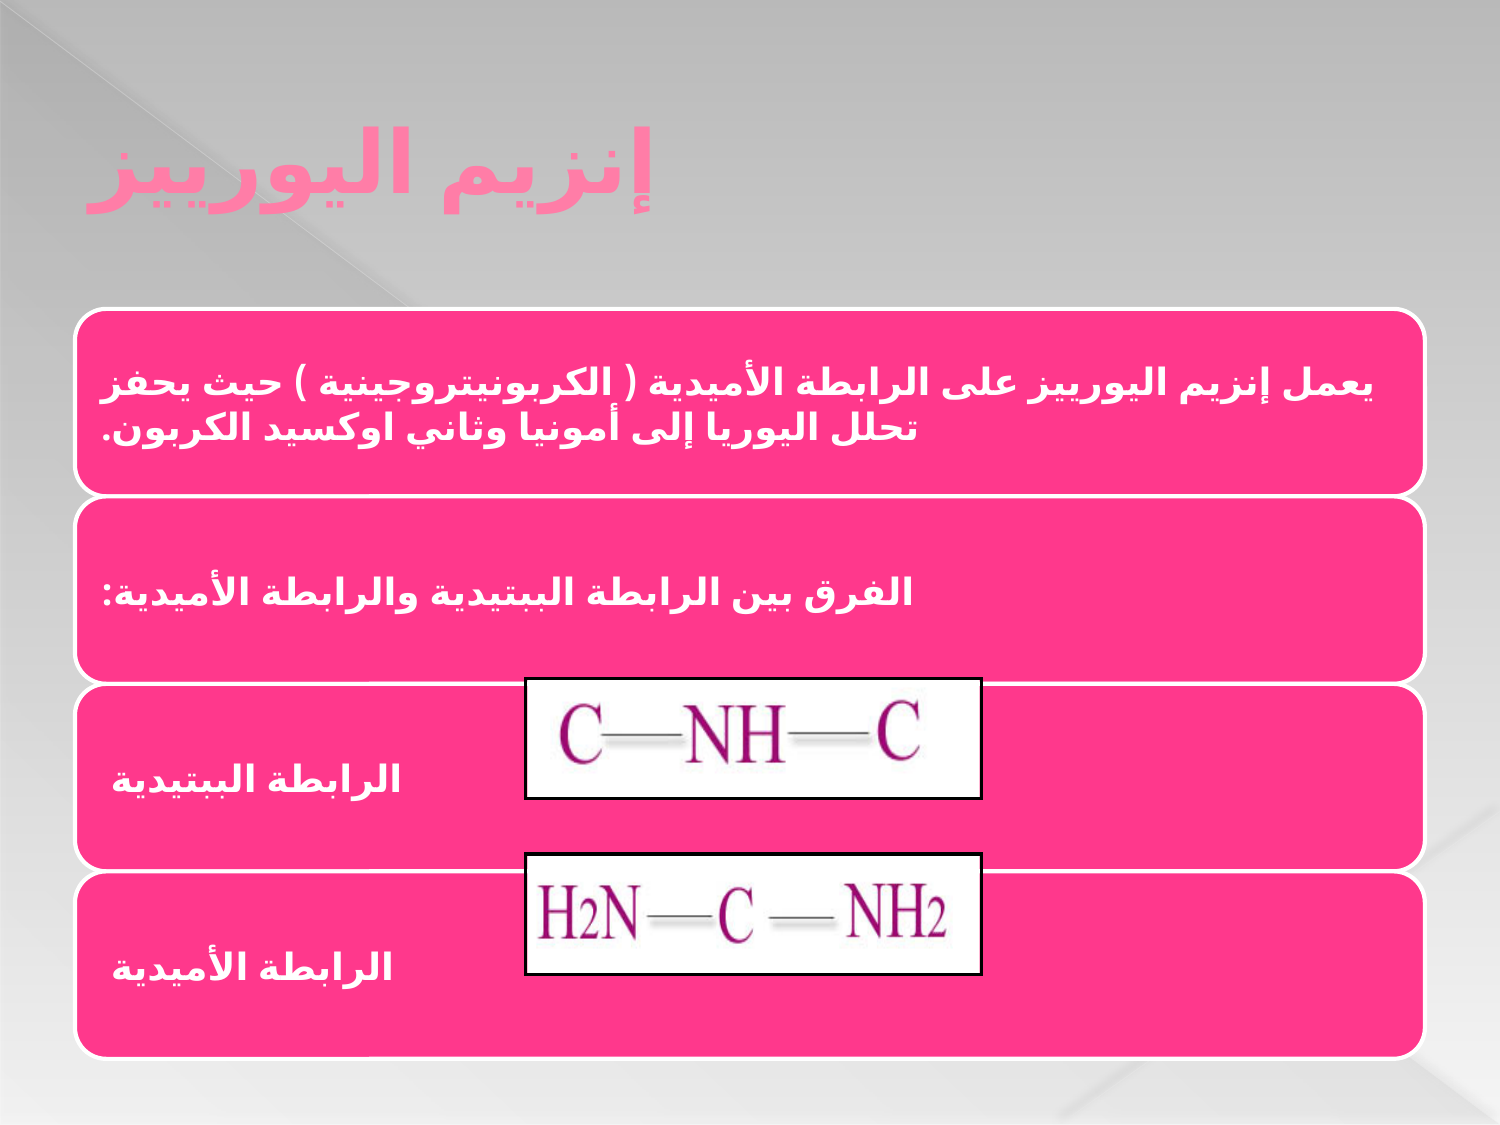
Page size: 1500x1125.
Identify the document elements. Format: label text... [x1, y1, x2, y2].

title إنزيم اليورييز [75, 43, 1425, 274]
picture [527, 679, 980, 797]
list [74, 308, 1426, 1060]
picture [527, 855, 980, 973]
